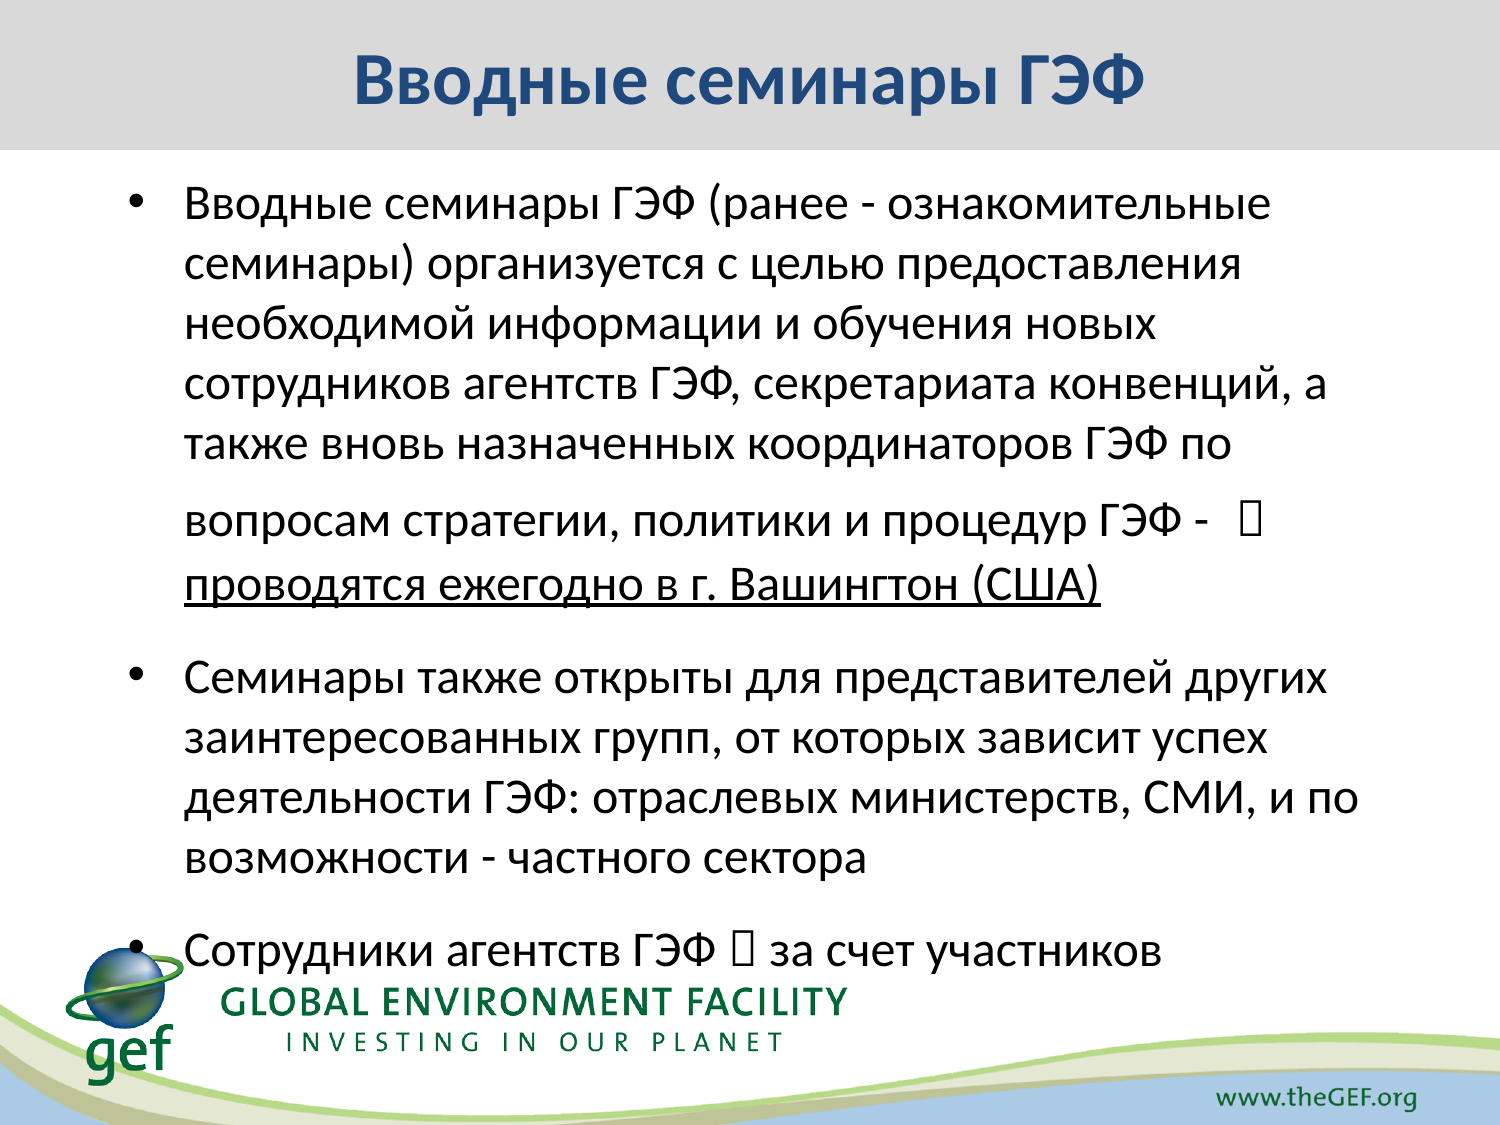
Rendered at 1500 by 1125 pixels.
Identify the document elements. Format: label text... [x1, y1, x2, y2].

title Вводные семинары ГЭФ [0, 0, 1500, 151]
picture [0, 920, 1500, 1125]
list Вводные семинары ГЭФ (ранее - ознакомительные семинары) организуется с целью предоставления необходимой информации и обучения новых сотрудников агентств ГЭФ, секретариата конвенций, а также вновь назначенных координаторов ГЭФ по вопросам стратегии, политики и процедур ГЭФ -  проводятся ежегодно в г. Вашингтон (США) Семинары также открыты для представителей других заинтересованных групп, от которых зависит успех деятельности ГЭФ: отраслевых министерств, СМИ, и по возможности - частного сектора Сотрудники агентств ГЭФ  за счет участников [112, 162, 1438, 963]
